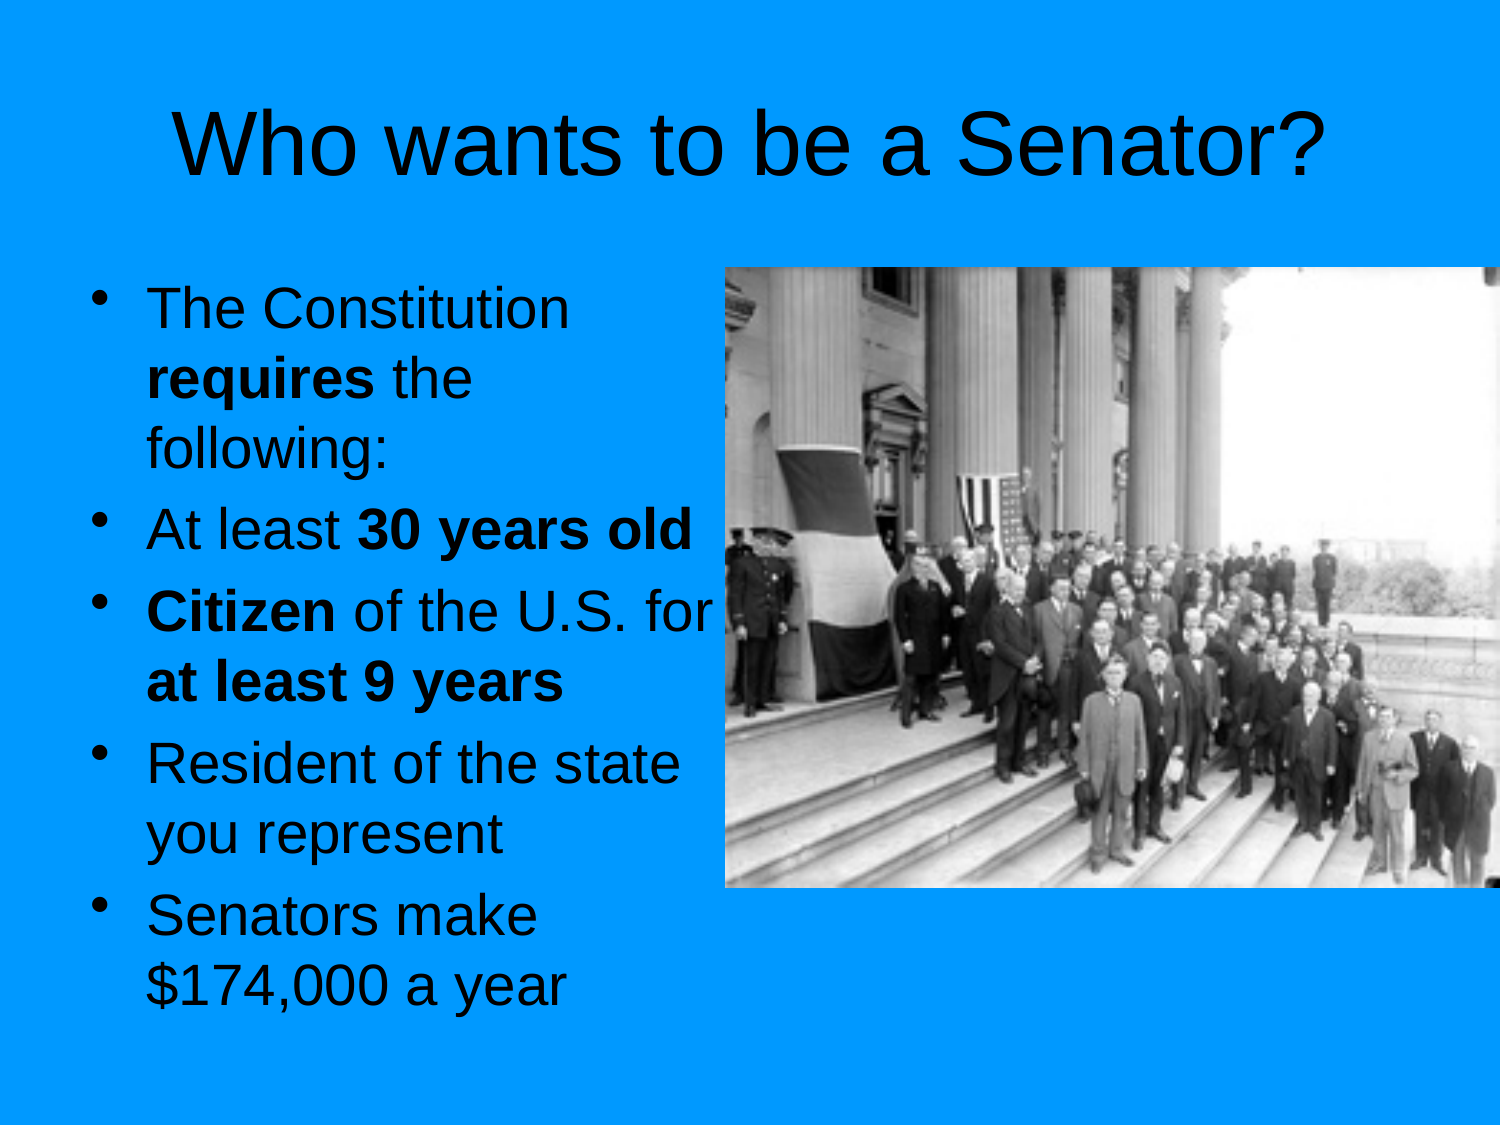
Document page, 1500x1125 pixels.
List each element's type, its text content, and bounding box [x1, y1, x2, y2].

list The Constitution requires the following: At least 30 years old Citizen of the U.S. for at least 9 years Resident of the state you represent Senators make $174,000 a year [75, 262, 738, 1063]
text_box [724, 267, 1500, 888]
title Who wants to be a Senator? [75, 45, 1425, 233]
